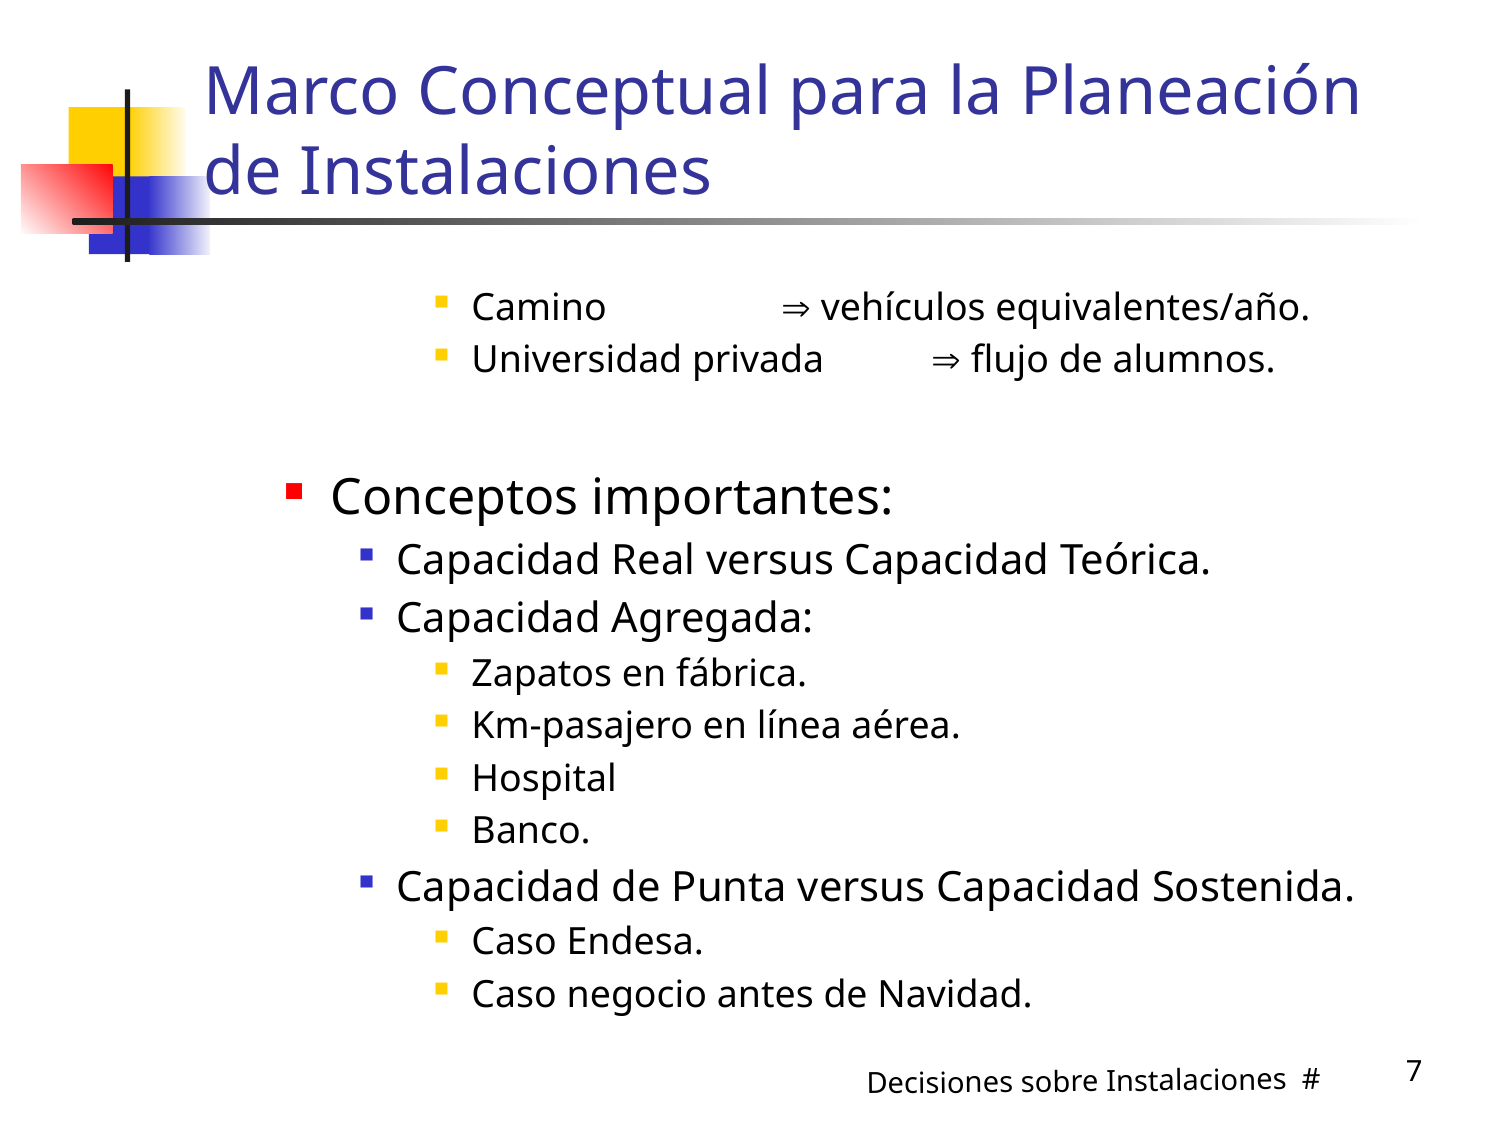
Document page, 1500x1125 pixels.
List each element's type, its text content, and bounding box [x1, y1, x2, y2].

title Marco Conceptual para la Planeación de Instalaciones [188, 27, 1468, 216]
slide_number 7 [1124, 1024, 1438, 1101]
footer Decisiones sobre Instalaciones # [773, 1028, 1414, 1110]
list Camino  vehículos equivalentes/año. Universidad privada  flujo de alumnos. Conceptos importantes: Capacidad Real versus Capacidad Teórica. Capacidad Agregada: Zapatos en fábrica. Km-pasajero en línea aérea. Hospital Banco. Capacidad de Punta versus Capacidad Sostenida. Caso Endesa. Caso negocio antes de Navidad. [193, 274, 1470, 1007]
